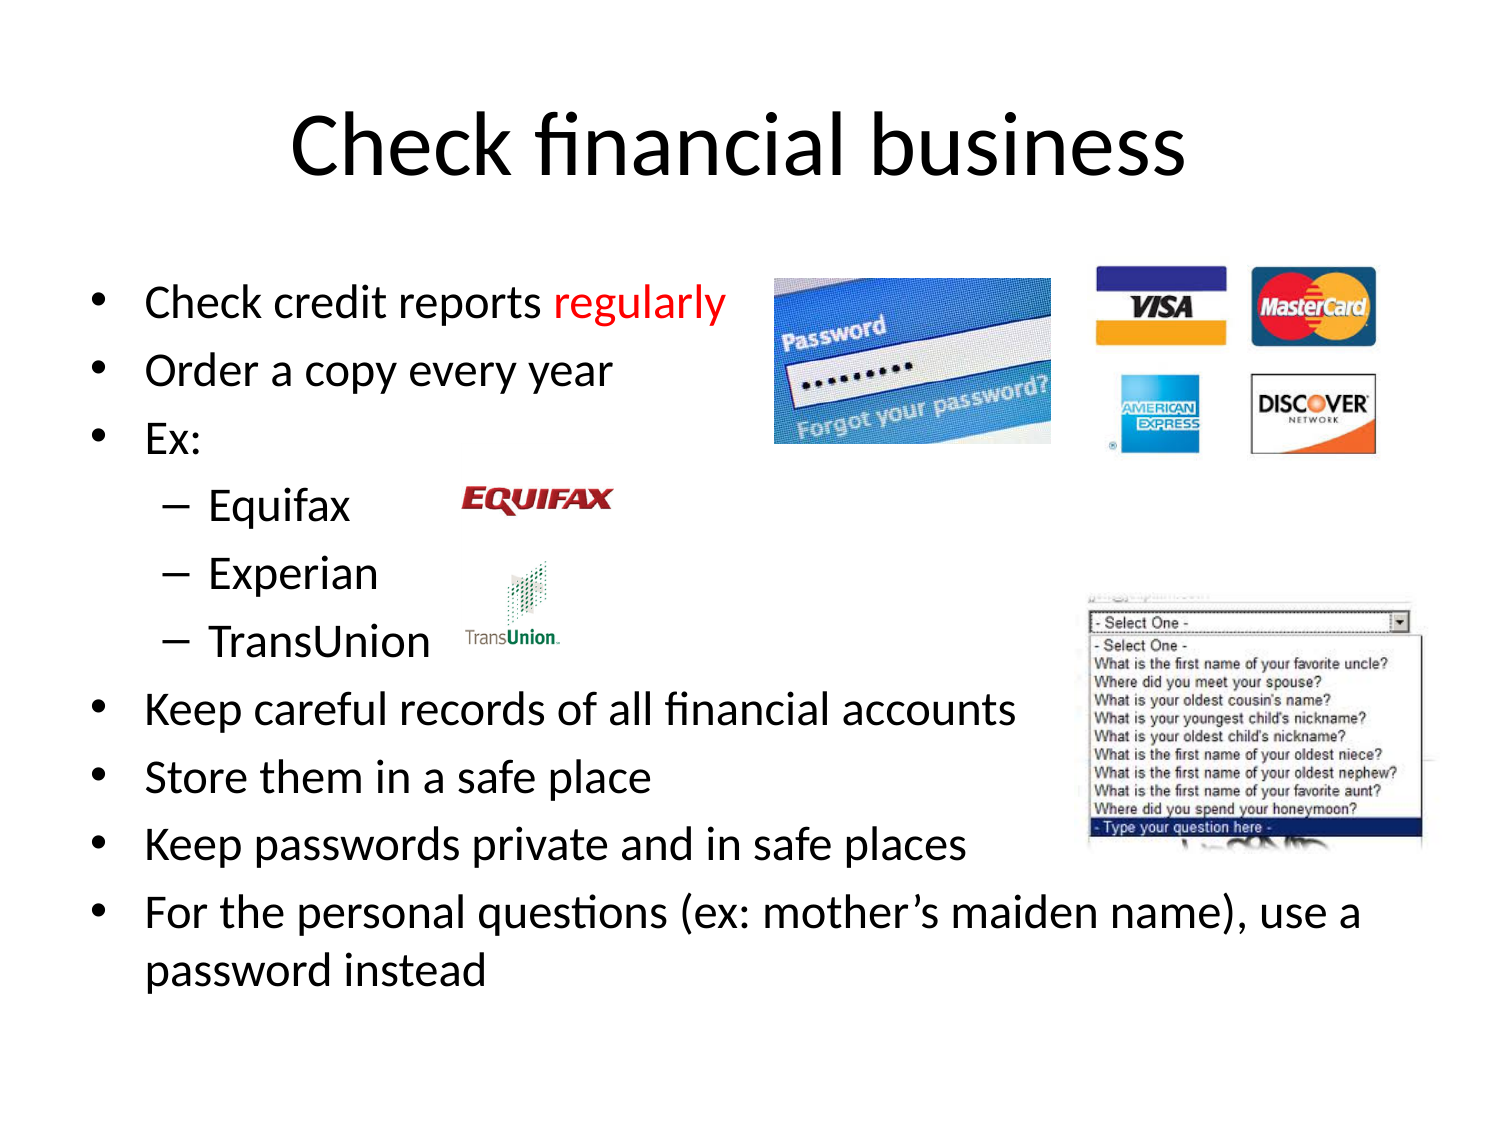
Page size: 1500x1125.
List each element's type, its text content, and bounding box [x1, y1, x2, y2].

title Check financial business [75, 45, 1425, 233]
picture [774, 278, 1051, 444]
picture [1087, 256, 1385, 466]
picture [1074, 591, 1444, 855]
picture [461, 443, 614, 649]
list Check credit reports regularly Order a copy every year Ex: Equifax Experian TransUnion Keep careful records of all financial accounts Store them in a safe place Keep passwords private and in safe places For the personal questions (ex: mother’s maiden name), use a password instead [75, 262, 1425, 1005]
